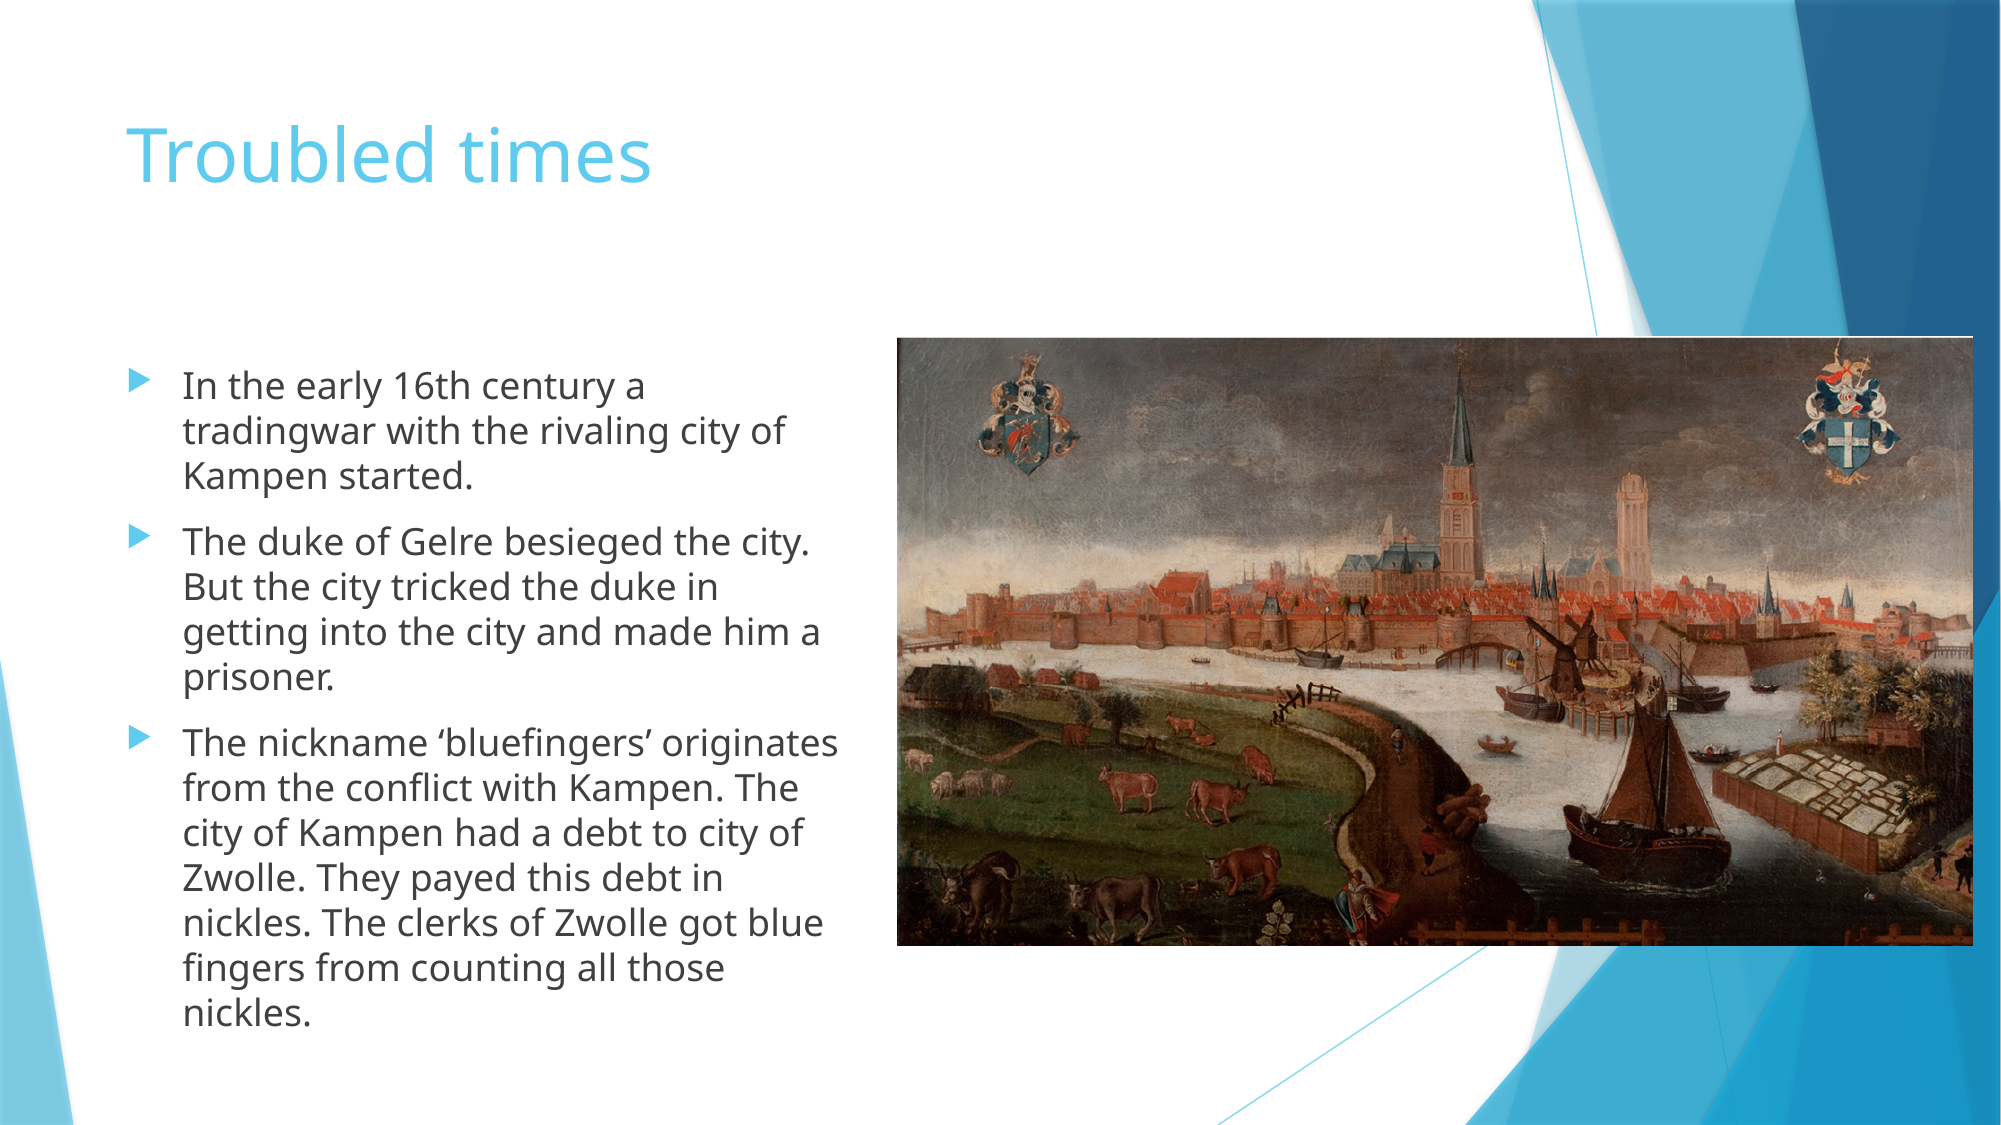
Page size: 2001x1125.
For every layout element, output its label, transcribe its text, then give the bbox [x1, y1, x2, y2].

picture [897, 336, 1973, 946]
list In the early 16th century a tradingwar with the rivaling city of Kampen started. The duke of Gelre besieged the city. But the city tricked the duke in getting into the city and made him a prisoner. The nickname ‘bluefingers’ originates from the conflict with Kampen. The city of Kampen had a debt to city of Zwolle. They payed this debt in nickles. The clerks of Zwolle got blue fingers from counting all those nickles. [111, 354, 862, 992]
title Troubled times [111, 99, 1522, 317]
